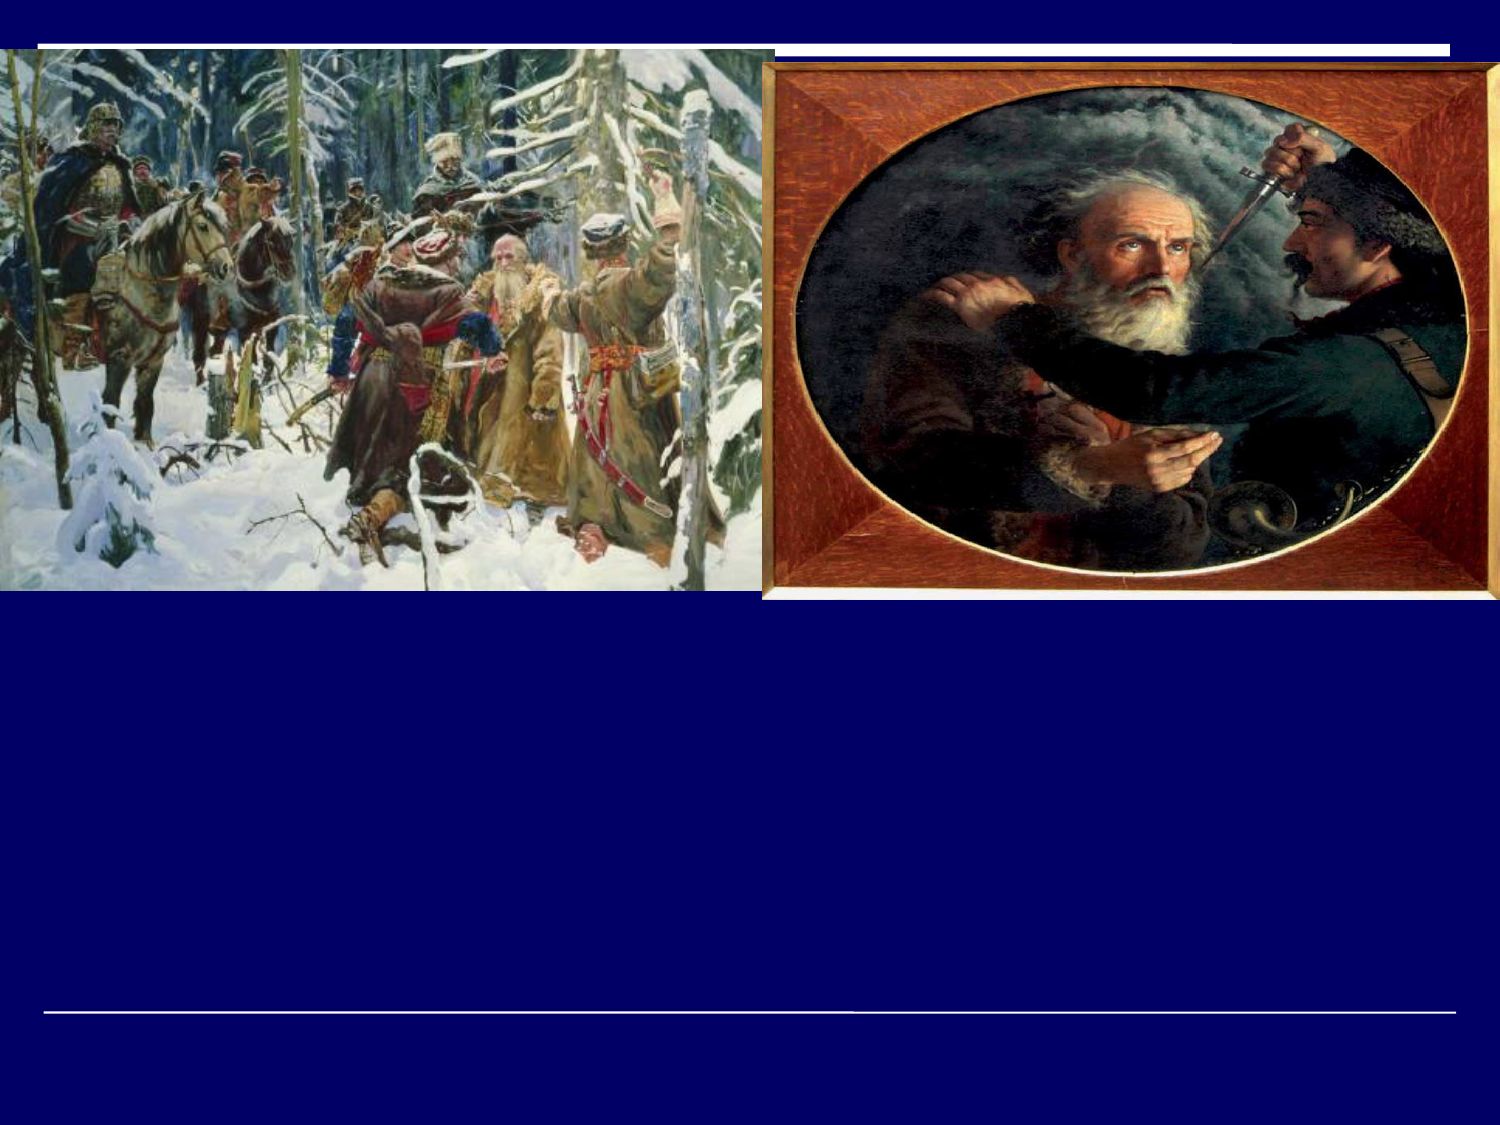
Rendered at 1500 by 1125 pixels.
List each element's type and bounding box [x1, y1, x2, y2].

picture [0, 49, 1500, 601]
